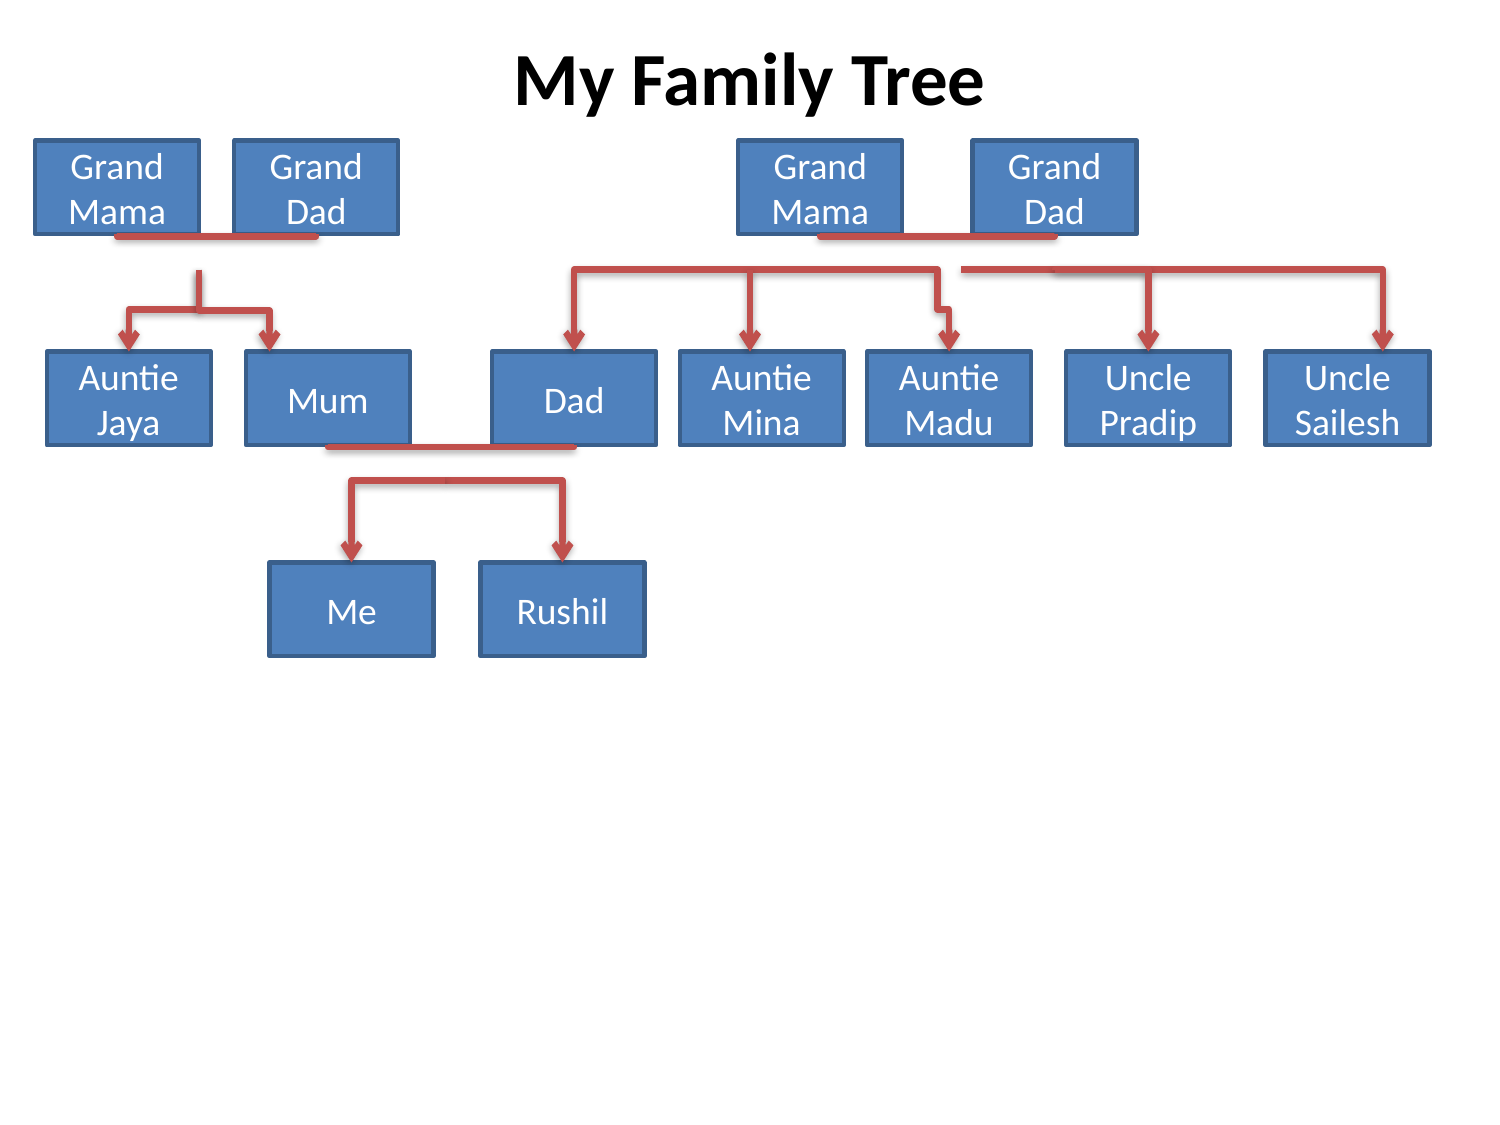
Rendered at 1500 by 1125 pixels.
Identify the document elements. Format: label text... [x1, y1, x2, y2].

text_box Grand Dad [232, 138, 400, 236]
text_box Rushil [478, 560, 647, 658]
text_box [1054, 269, 1149, 352]
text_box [960, 269, 1052, 352]
text_box Grand Dad [970, 138, 1139, 236]
text_box Mum [244, 349, 412, 447]
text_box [446, 480, 563, 563]
text_box Auntie Madu [865, 353, 1033, 447]
text_box Uncle Sailesh [1263, 349, 1432, 447]
text_box Grand Mama [736, 138, 904, 236]
text_box Auntie Mina [678, 360, 846, 447]
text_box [902, 304, 985, 317]
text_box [193, 275, 276, 346]
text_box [1149, 269, 1383, 352]
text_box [351, 480, 446, 563]
text_box Uncle Pradip [1064, 360, 1232, 447]
text_box Auntie Jaya [45, 349, 213, 447]
text_box My Family Tree [117, 23, 1383, 129]
text_box Dad [490, 349, 658, 447]
text_box Me [267, 560, 436, 658]
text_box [122, 275, 191, 346]
text_box Grand Mama [33, 138, 201, 236]
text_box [573, 269, 938, 352]
